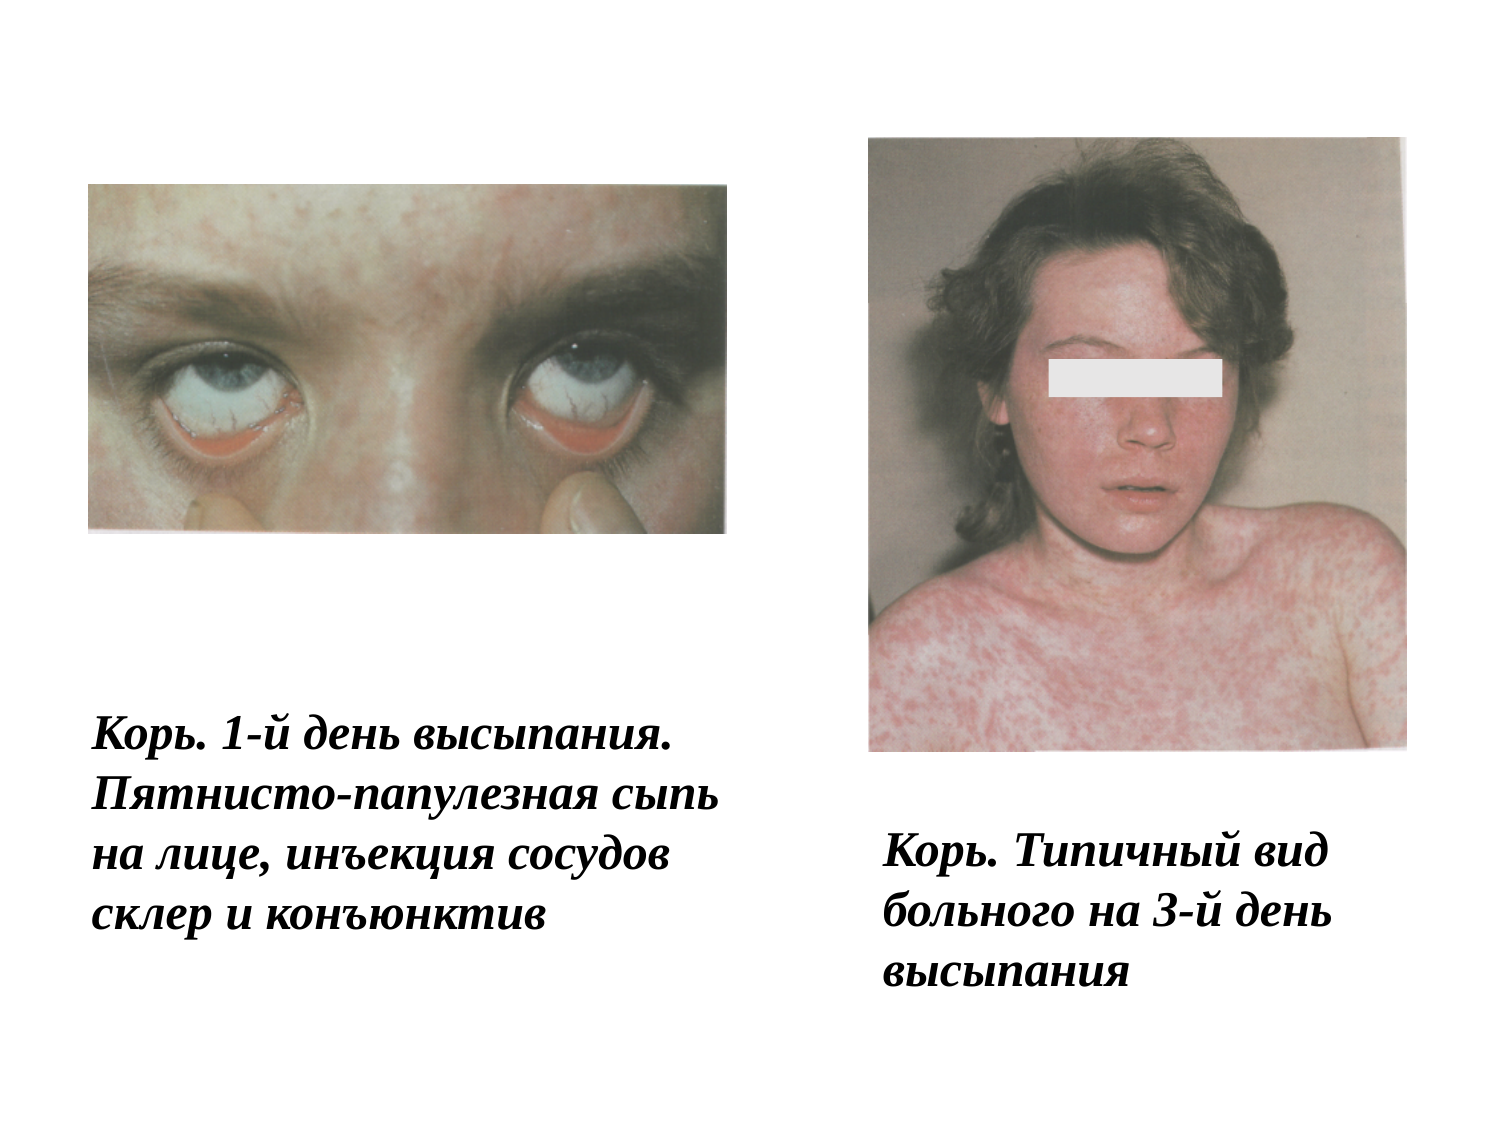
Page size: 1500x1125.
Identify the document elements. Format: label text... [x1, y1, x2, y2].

picture [868, 137, 1407, 752]
text_box Корь. 1-й день высыпания. Пятнисто-папулезная сыпь на лице, инъекция сосудов склер и конъюнктив [76, 692, 750, 948]
picture [88, 184, 727, 534]
text_box Корь. Типичный вид больного на 3-й день высыпания [868, 808, 1376, 1004]
